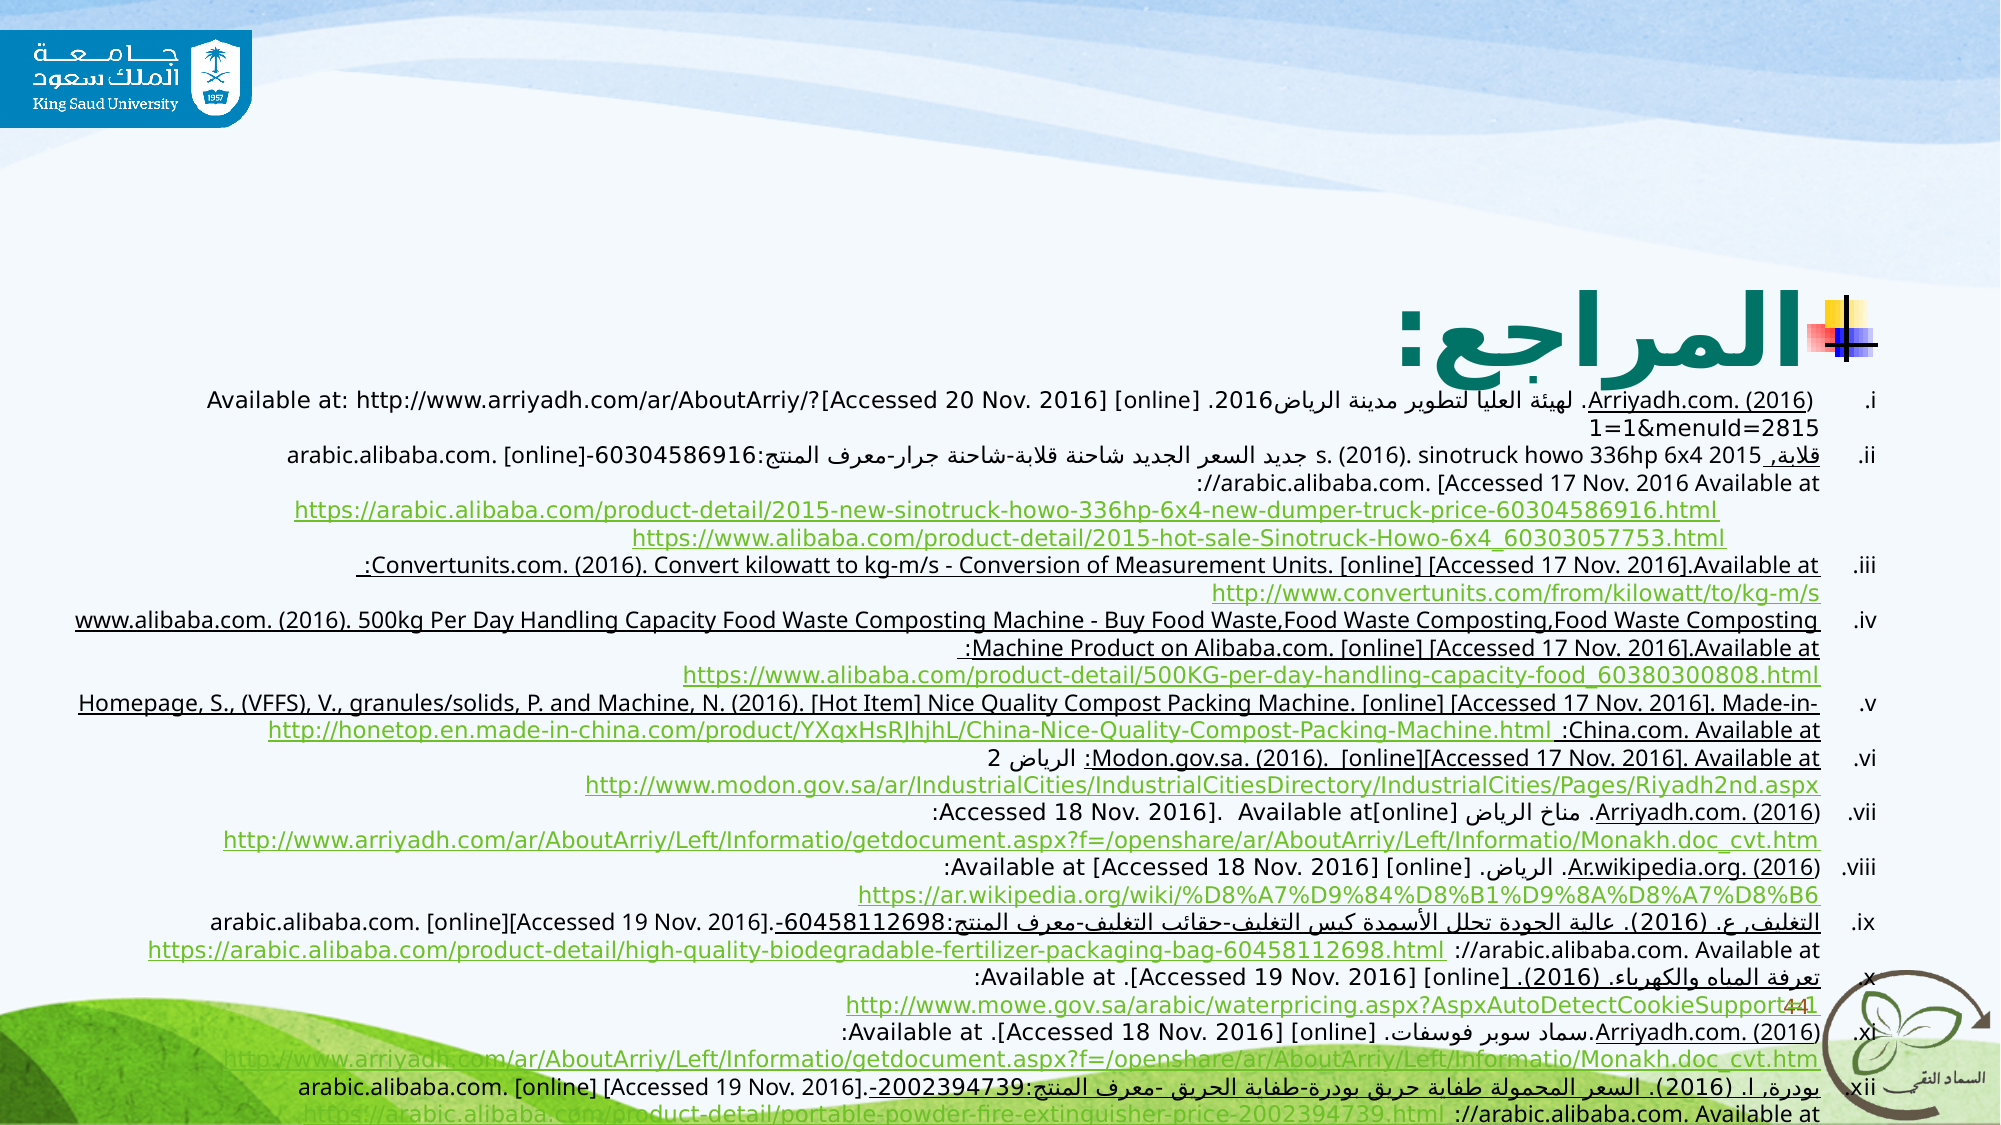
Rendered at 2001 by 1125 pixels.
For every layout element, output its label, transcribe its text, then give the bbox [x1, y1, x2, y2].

picture [0, 0, 2001, 1125]
text_box المراجع: Arriyadh.com. (2016). لهيئة العليا لتطوير مدينة الرياض2016. [online] [Accessed 20 Nov. 2016]Available at: http://www.arriyadh.com/ar/AboutArriy/?1=1&menuId=2815 قلابة, s. (2016). sinotruck howo 336hp 6x4 2015 جديد السعر الجديد شاحنة قلابة-شاحنة جرار-معرف المنتج:60304586916-arabic.alibaba.com. [online] //arabic.alibaba.com. [Accessed 17 Nov. 2016 Available at: https://arabic.alibaba.com/product-detail/2015-new-sinotruck-howo-336hp-6x4-new-dumper-truck-price-60304586916.html https://www.alibaba.com/product-detail/2015-hot-sale-Sinotruck-Howo-6x4_60303057753.html Convertunits.com. (2016). Convert kilowatt to kg-m/s - Conversion of Measurement Units. [online] [Accessed 17 Nov. 2016].Available at: http://www.convertunits.com/from/kilowatt/to/kg-m/s www.alibaba.com. (2016). 500kg Per Day Handling Capacity Food Waste Composting Machine - Buy Food Waste,Food Waste Composting,Food Waste Composting Machine Product on Alibaba.com. [online] [Accessed 17 Nov. 2016].Available at: https://www.alibaba.com/product-detail/500KG-per-day-handling-capacity-food_60380300808.html Homepage, S., (VFFS), V., granules/solids, P. and Machine, N. (2016). [Hot Item] Nice Quality Compost Packing Machine. [online] [Accessed 17 Nov. 2016]. Made-in-China.com. Available at: http://honetop.en.made-in-china.com/product/YXqxHsRJhjhL/China-Nice-Quality-Compost-Packing-Machine.html Modon.gov.sa. (2016). [online][Accessed 17 Nov. 2016]. Available at: الرياض 2 http://www.modon.gov.sa/ar/IndustrialCities/IndustrialCitiesDirectory/IndustrialCities/Pages/Riyadh2nd.aspx Arriyadh.com. (2016). مناخ الرياض [online]Accessed 18 Nov. 2016]. Available at: http://www.arriyadh.com/ar/AboutArriy/Left/Informatio/getdocument.aspx?f=/openshare/ar/AboutArriy/Left/Informatio/Monakh.doc_cvt.htm Ar.wikipedia.org. (2016). الرياض. [online] [Accessed 18 Nov. 2016] Available at: https://ar.wikipedia.org/wiki/%D8%A7%D9%84%D8%B1%D9%8A%D8%A7%D8%B6 التغليف, ع. (2016). عالية الجودة تحلل الأسمدة كيس التغليف-حقائب التغليف-معرف المنتج:60458112698-arabic.alibaba.com. [online][Accessed 19 Nov. 2016]. //arabic.alibaba.com. Available at: https://arabic.alibaba.com/product-detail/high-quality-biodegradable-fertilizer-packaging-bag-60458112698.html تعرفة المياه والكهرباء. (2016). [online] [Accessed 19 Nov. 2016]. Available at: http://www.mowe.gov.sa/arabic/waterpricing.aspx?AspxAutoDetectCookieSupport=1 Arriyadh.com. (2016).سماد سوبر فوسفات. [online] [Accessed 18 Nov. 2016]. Available at: http://www.arriyadh.com/ar/AboutArriy/Left/Informatio/getdocument.aspx?f=/openshare/ar/AboutArriy/Left/Informatio/Monakh.doc_cvt.htm بودرة, ا. (2016). السعر المحمولة طفاية حريق بودرة-طفاية الحريق -معرف المنتج:2002394739-arabic.alibaba.com. [online] [Accessed 19 Nov. 2016]. //arabic.alibaba.com. Available at: https://arabic.alibaba.com/product-detail/portable-powder-fire-extinguisher-price-2002394739.html Arriyadh.com. (2016). لهيئة العليا لتطوير مدينة الرياض2016. [online][Accessed 20 Nov. 2016]. Available at: http://www.arriyadh.com/ar/AboutArriy/?1=1&menuId=2815 [54, 203, 1892, 1125]
picture [1807, 291, 1878, 362]
picture [192, 41, 239, 115]
picture [55, 75, 60, 86]
